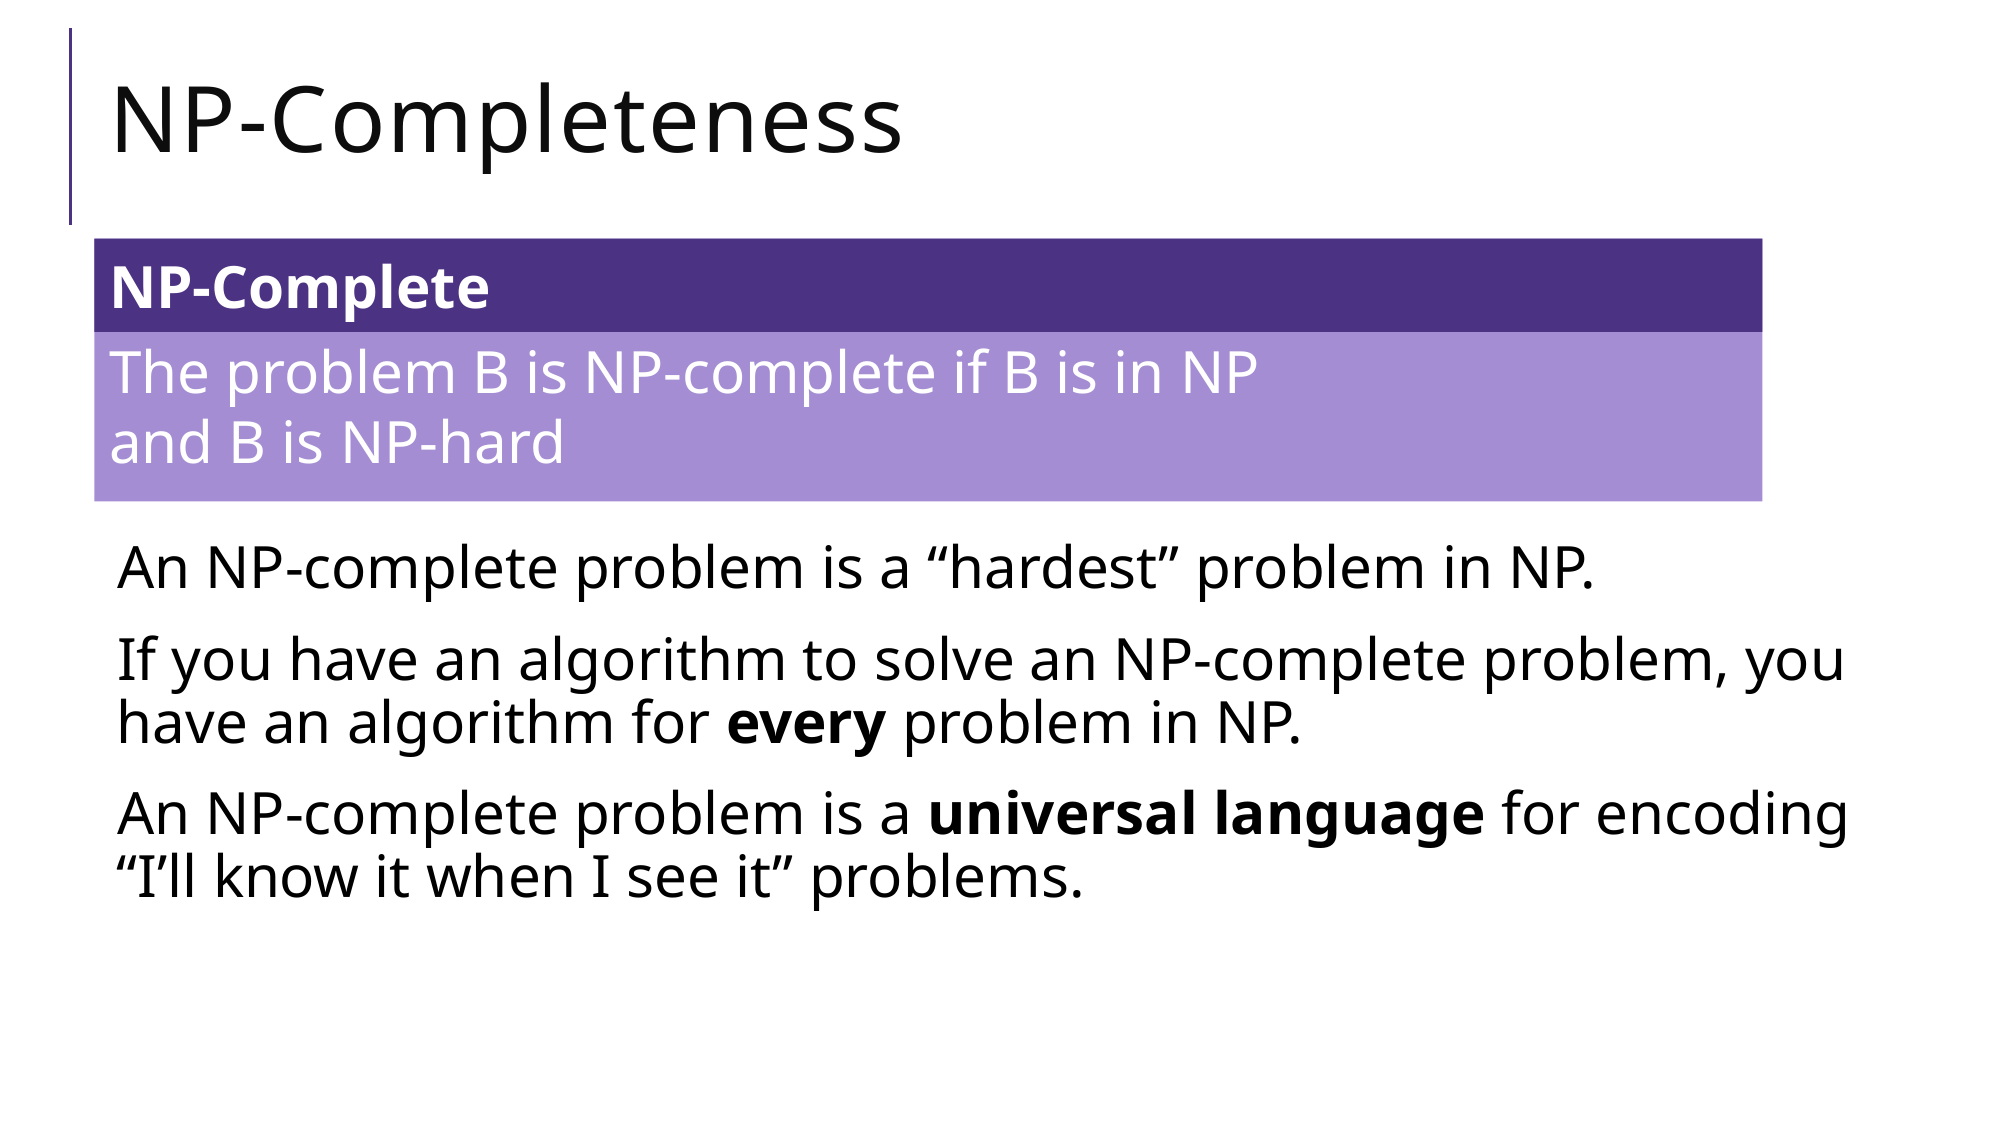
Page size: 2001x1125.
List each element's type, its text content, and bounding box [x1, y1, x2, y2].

text_box The problem B is NP-complete if B is in NP and B is NP-hard [93, 333, 1764, 503]
list An NP-complete problem is a “hardest” problem in NP. If you have an algorithm to solve an NP-complete problem, you have an algorithm for every problem in NP. An NP-complete problem is a universal language for encoding “I’ll know it when I see it” problems. [94, 530, 1930, 1035]
title NP-Completeness [94, 43, 1930, 210]
text_box NP-Complete [93, 237, 1764, 333]
